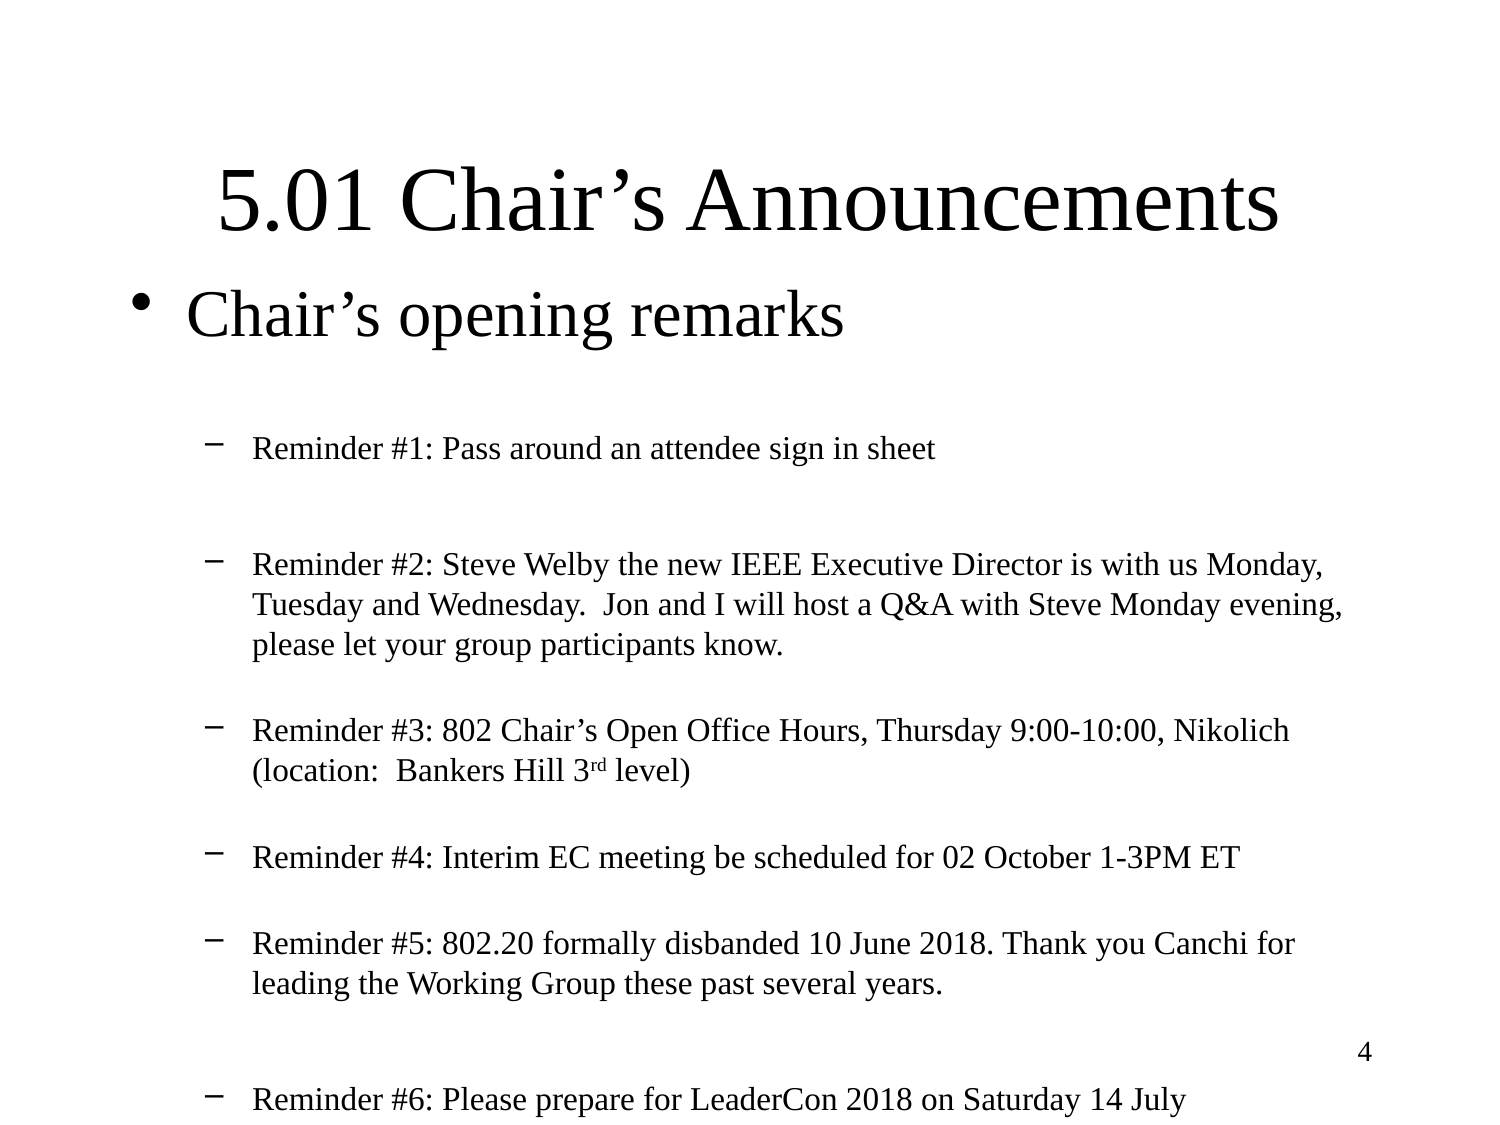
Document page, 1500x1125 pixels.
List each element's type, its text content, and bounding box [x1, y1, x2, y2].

list Chair’s opening remarks Reminder #1: Pass around an attendee sign in sheet Reminder #2: Steve Welby the new IEEE Executive Director is with us Monday, Tuesday and Wednesday. Jon and I will host a Q&A with Steve Monday evening, please let your group participants know. Reminder #3: 802 Chair’s Open Office Hours, Thursday 9:00-10:00, Nikolich (location: Bankers Hill 3rd level) Reminder #4: Interim EC meeting be scheduled for 02 October 1-3PM ET Reminder #5: 802.20 formally disbanded 10 June 2018. Thank you Canchi for leading the Working Group these past several years. Reminder #6: Please prepare for LeaderCon 2018 on Saturday 14 July [114, 262, 1391, 938]
title 5.01 Chair’s Announcements [112, 99, 1388, 288]
slide_number 4 [1074, 1024, 1388, 1101]
